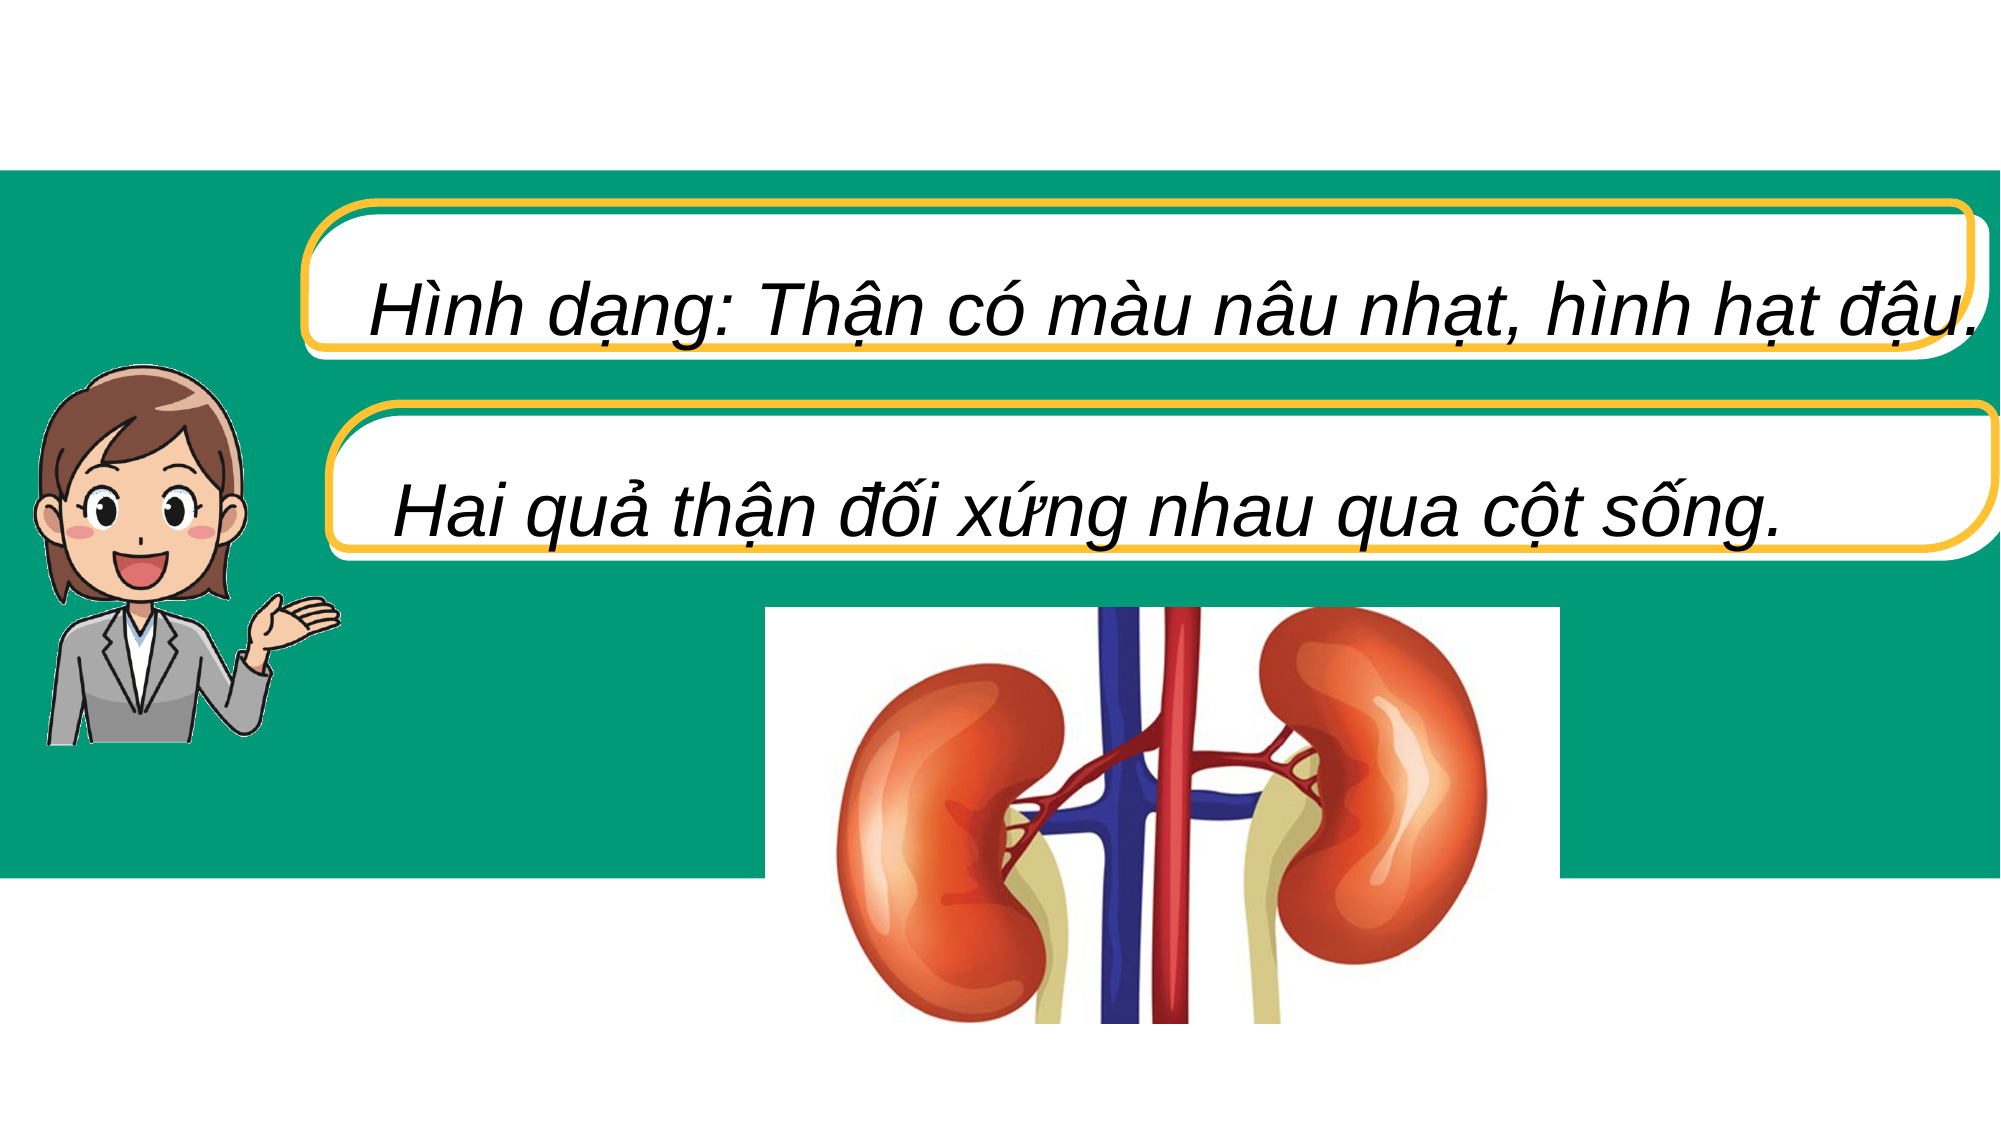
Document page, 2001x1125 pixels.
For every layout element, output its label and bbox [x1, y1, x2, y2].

text_box [416, 403, 2000, 561]
text_box [304, 202, 2000, 360]
text_box [0, 169, 2000, 343]
text_box [416, 360, 2000, 403]
text_box [0, 561, 2000, 879]
picture [0, 343, 416, 766]
picture [765, 606, 1560, 1024]
